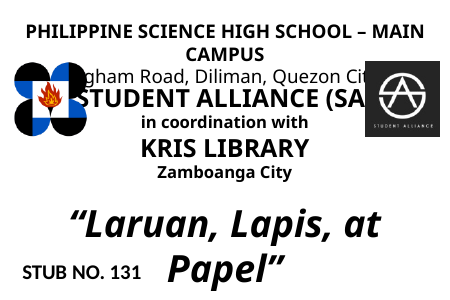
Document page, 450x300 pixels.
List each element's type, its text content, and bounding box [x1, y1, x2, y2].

picture [12, 60, 88, 137]
text_box STUB NO. 131 [7, 251, 213, 292]
picture [364, 60, 441, 137]
text_box STUDENT ALLIANCE (SA) in coordination with KRIS LIBRARY Zamboanga City [0, 74, 450, 190]
text_box PHILIPPINE SCIENCE HIGH SCHOOL – MAIN CAMPUS Agham Road, Diliman, Quezon City [0, 12, 450, 74]
text_box “Laruan, Lapis, at Papel” [0, 192, 450, 298]
